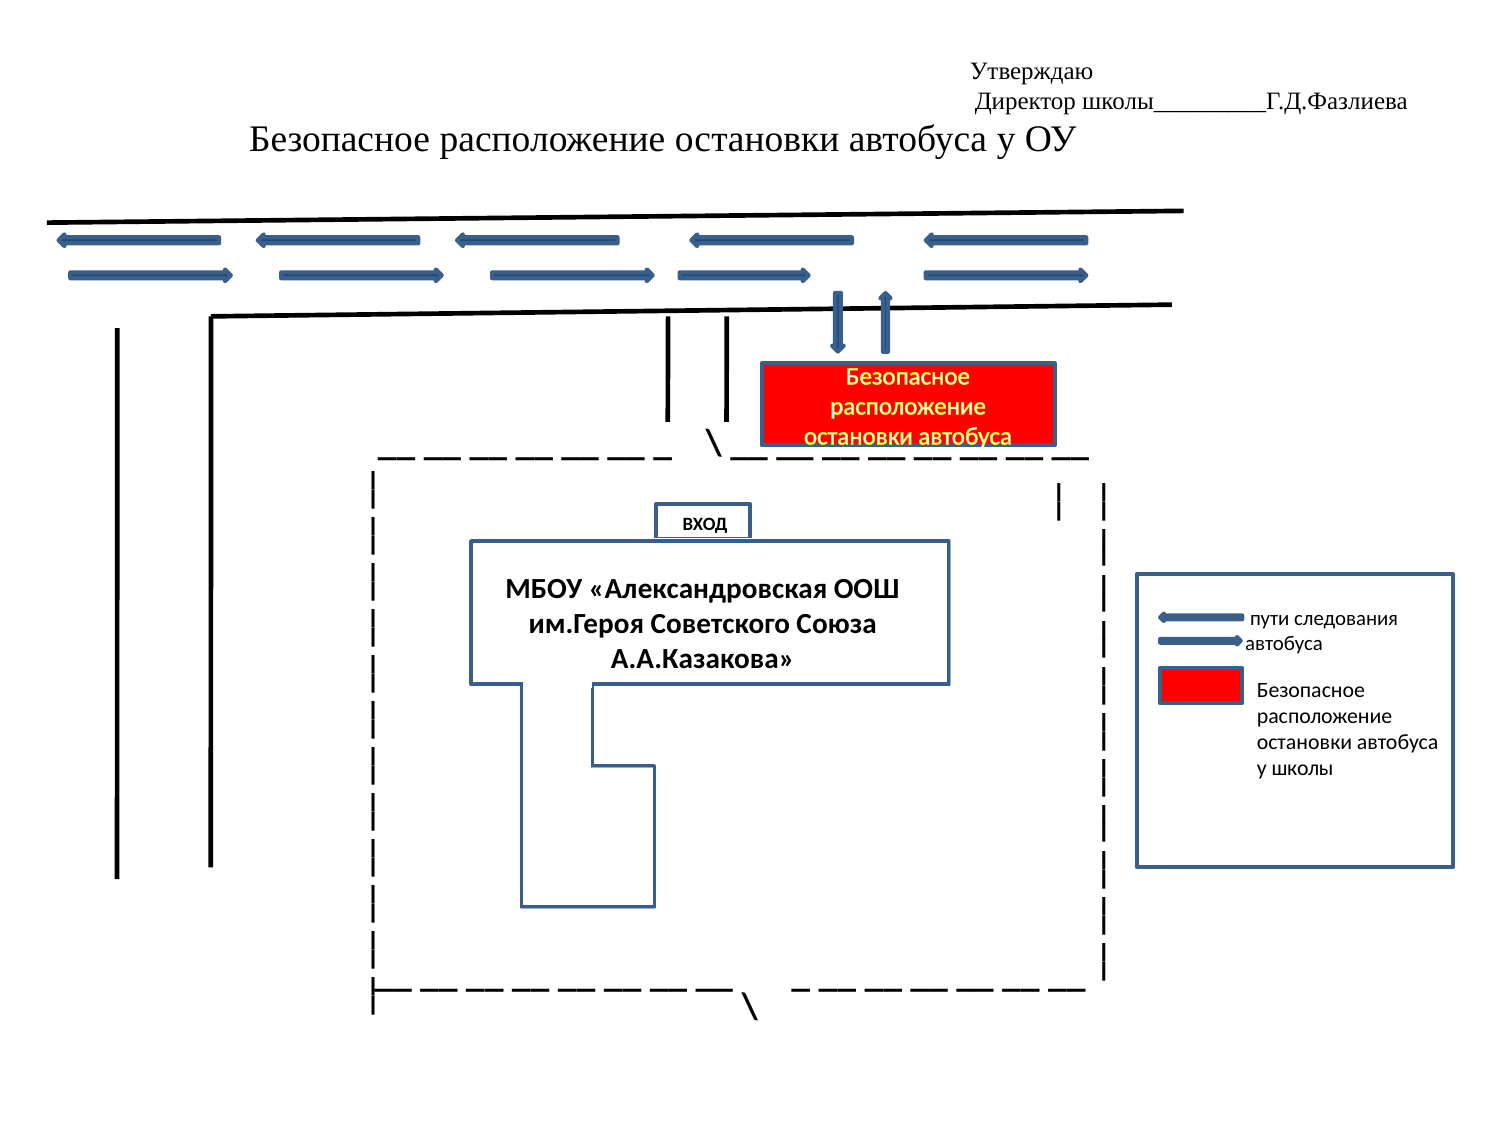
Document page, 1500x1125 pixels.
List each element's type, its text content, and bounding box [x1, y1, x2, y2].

text_box __ __ __ __ __ __ __ __ __ __ __ __ [346, 600, 422, 1032]
text_box [255, 232, 421, 249]
text_box [830, 326, 846, 354]
text_box [490, 267, 655, 284]
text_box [46, 210, 1184, 223]
text_box __ __ __ __ __ __ _ \ __ __ __ __ __ __ __ __ [363, 410, 1161, 470]
text_box [68, 267, 233, 284]
text_box ВХОД [667, 503, 750, 537]
text_box Утверждаю Директор школы_________Г.Д.Фазлиева Безопасное расположение остановки автобуса у ОУ [234, 46, 1442, 167]
text_box [677, 267, 811, 284]
text_box __ __ __ __ __ __ _ \ __ __ __ __ __ __ __ __ [339, 979, 1101, 1040]
text_box [923, 267, 1089, 284]
picture [468, 538, 951, 909]
text_box Безопасное расположение остановки автобуса у школы [1242, 667, 1465, 788]
text_box [1158, 636, 1230, 645]
text_box [1158, 611, 1230, 624]
text_box [279, 267, 444, 284]
text_box [1158, 666, 1244, 705]
text_box [454, 232, 620, 249]
text_box __ __ __ __ __ __ __ __ __ __ __ __ [346, 456, 422, 590]
text_box [878, 291, 893, 303]
text_box Безопасное расположение остановки автобуса [760, 361, 1057, 447]
text_box [923, 232, 1089, 249]
text_box [832, 290, 843, 303]
text_box [654, 502, 752, 537]
text_box пути следования автобуса [1230, 597, 1453, 663]
text_box [689, 232, 855, 249]
text_box __ __ __ __ __ __ __ __ __ __ __ __ [1031, 468, 1153, 1008]
text_box [56, 232, 222, 249]
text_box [210, 304, 1173, 317]
text_box [1135, 572, 1455, 869]
text_box [880, 326, 891, 354]
